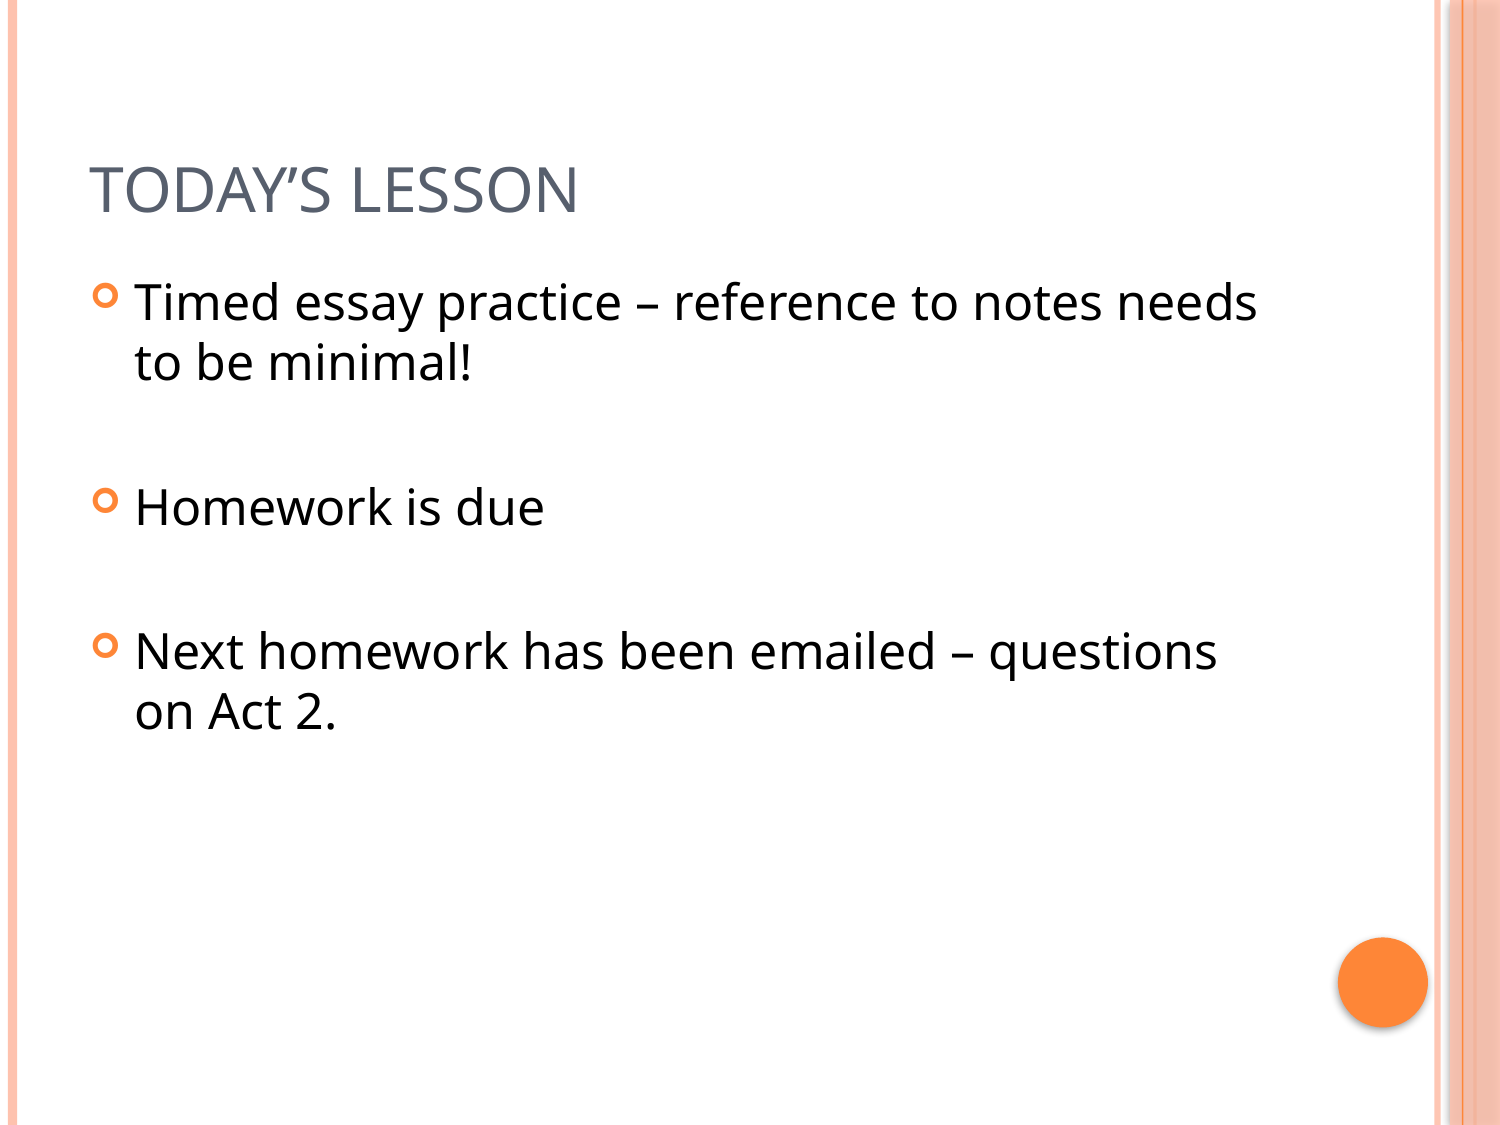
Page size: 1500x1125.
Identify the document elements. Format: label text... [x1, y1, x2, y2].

title Today’s Lesson [75, 45, 1300, 233]
list Timed essay practice – reference to notes needs to be minimal! Homework is due Next homework has been emailed – questions on Act 2. [75, 262, 1300, 1062]
